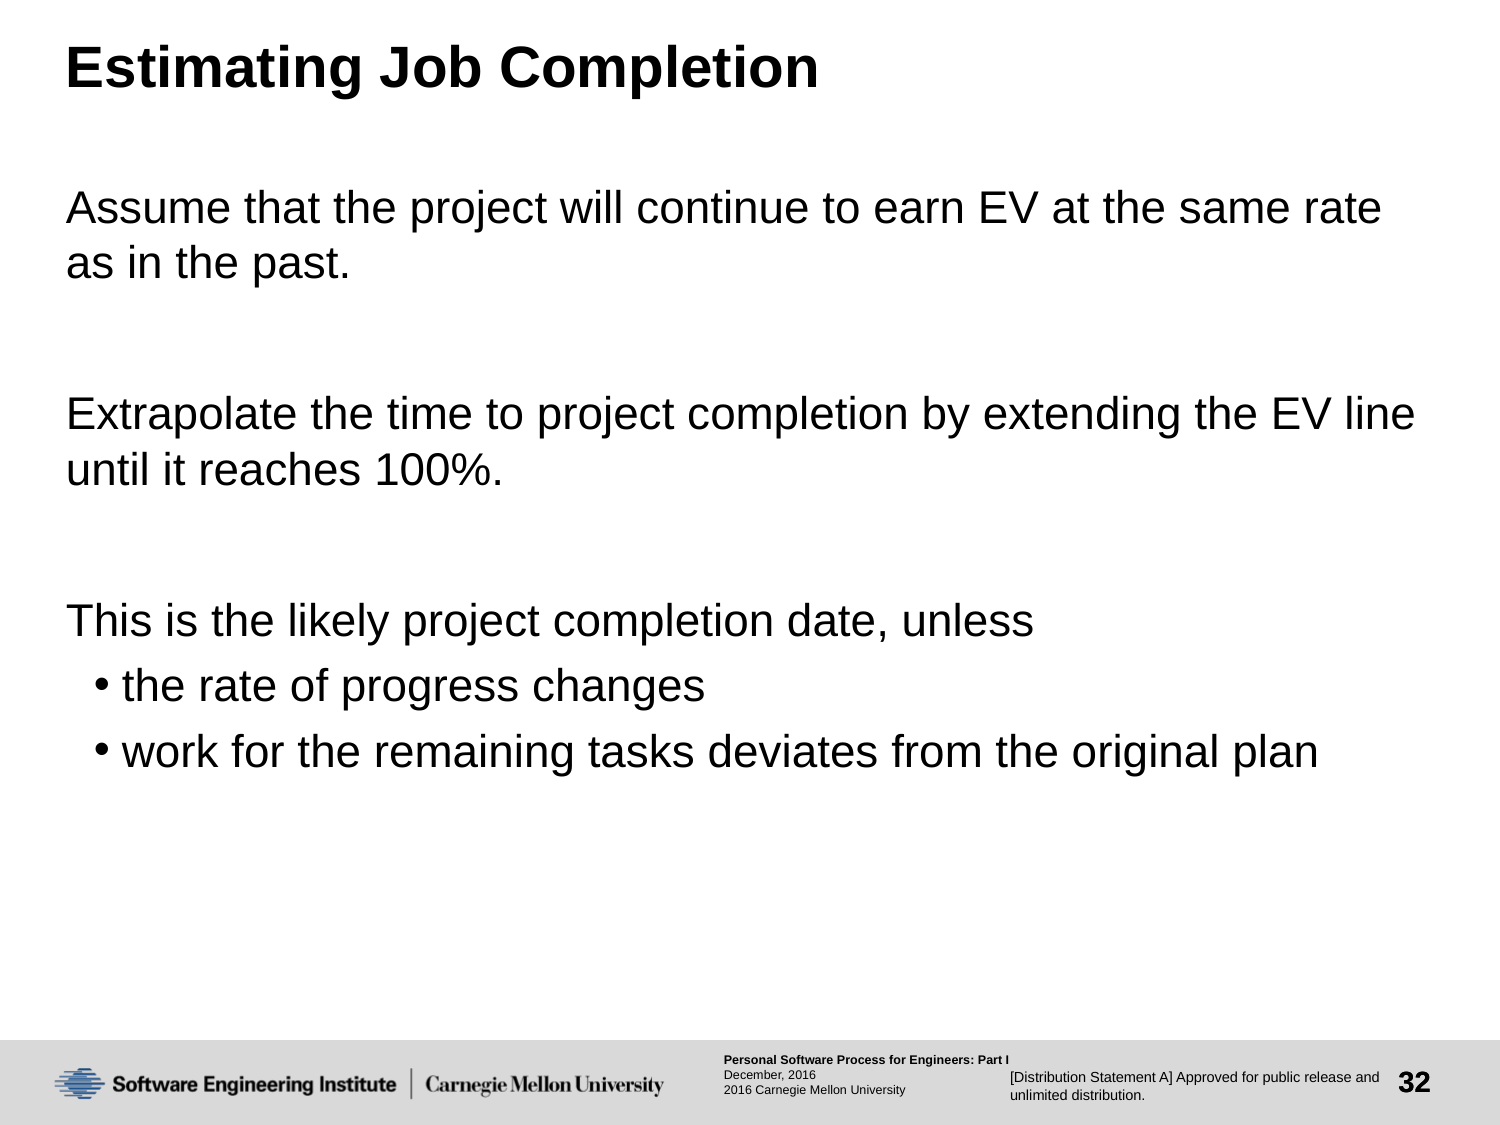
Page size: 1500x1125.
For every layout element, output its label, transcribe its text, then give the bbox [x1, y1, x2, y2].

title Estimating Job Completion [65, 37, 1313, 148]
picture [46, 1061, 673, 1104]
list Assume that the project will continue to earn EV at the same rate as in the past. Extrapolate the time to project completion by extending the EV line until it reaches 100%. This is the likely project completion date, unless the rate of progress changes work for the remaining tasks deviates from the original plan [65, 177, 1431, 1000]
